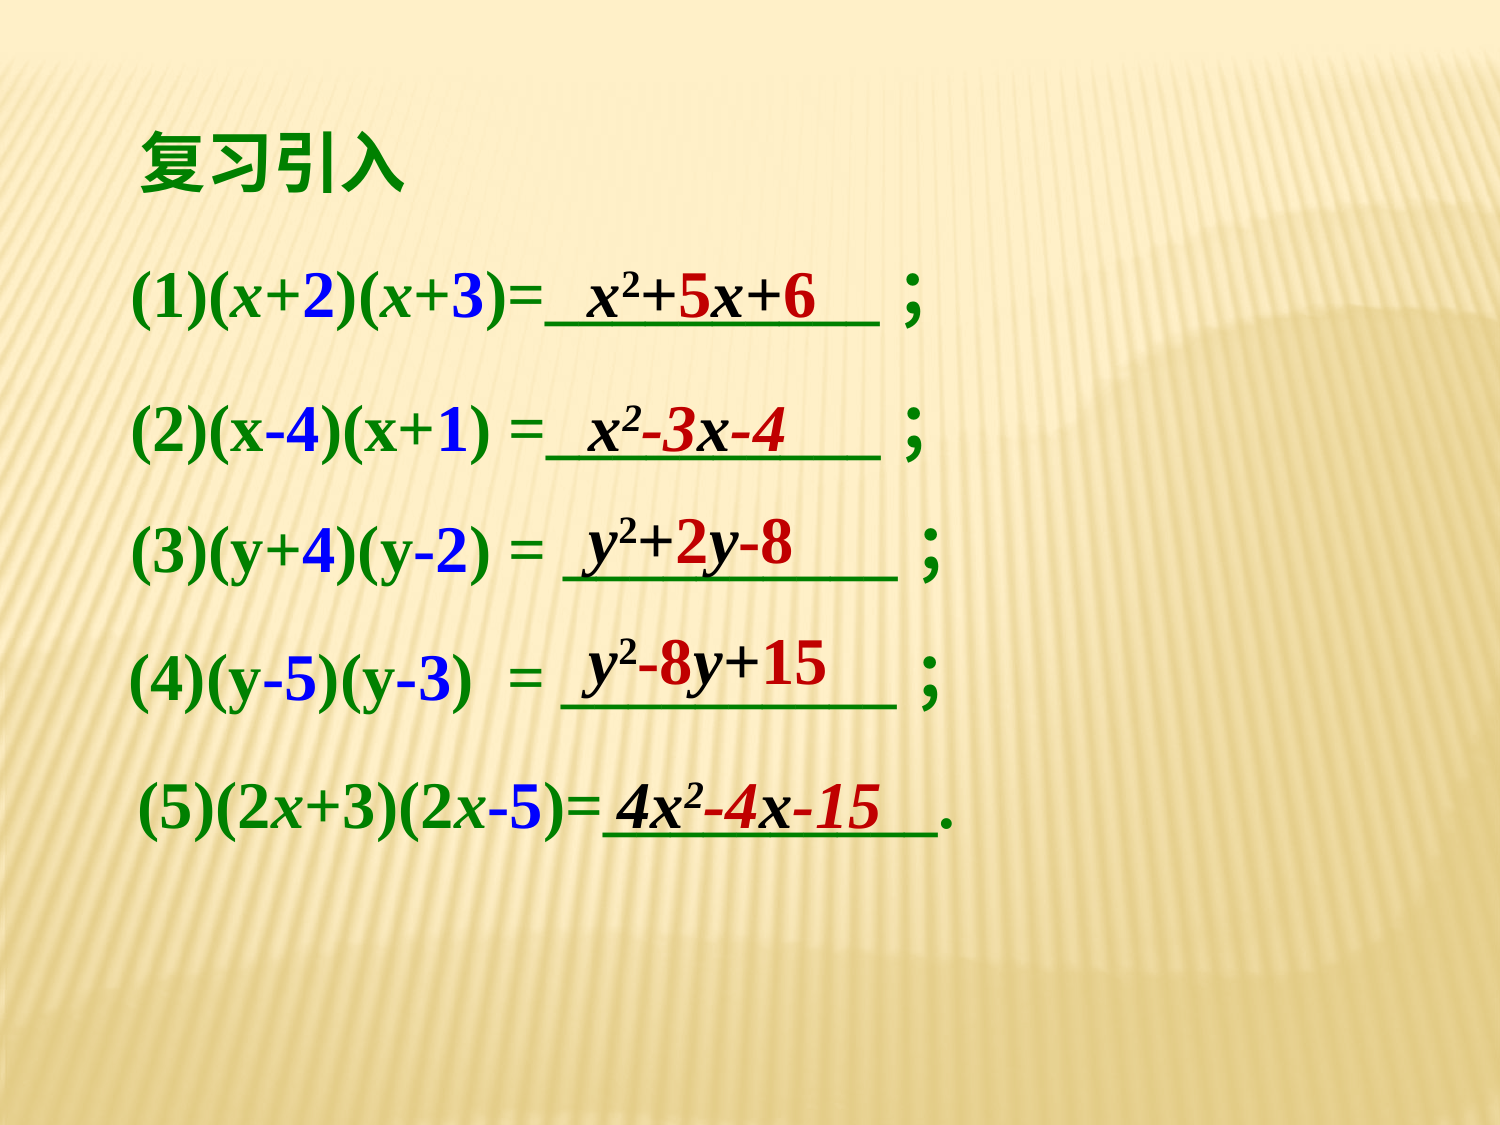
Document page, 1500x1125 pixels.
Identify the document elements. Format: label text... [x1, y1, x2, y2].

text_box (1)(x+2)(x+3)=__________； [897, 243, 994, 338]
text_box (5)(2x+3)(2x-5)=__________. [122, 754, 987, 930]
text_box (2)(x-4)(x+1) =__________； [115, 377, 574, 472]
text_box (4)(y-5)(y-3) = __________； [113, 626, 995, 721]
text_box (1)(x+2)(x+3)=__________； [115, 243, 573, 338]
text_box 4x2-4x-15 [602, 754, 898, 850]
text_box y2+2y-8 [573, 489, 810, 585]
text_box x2-3x-4 [574, 377, 802, 472]
text_box x2+5x+6 [573, 243, 897, 338]
text_box y2-8y+15 [573, 610, 844, 705]
text_box (3)(y+4)(y-2) = __________； [115, 498, 1011, 593]
text_box 复习引入 [124, 113, 422, 209]
text_box (2)(x-4)(x+1) =__________； [802, 377, 993, 472]
